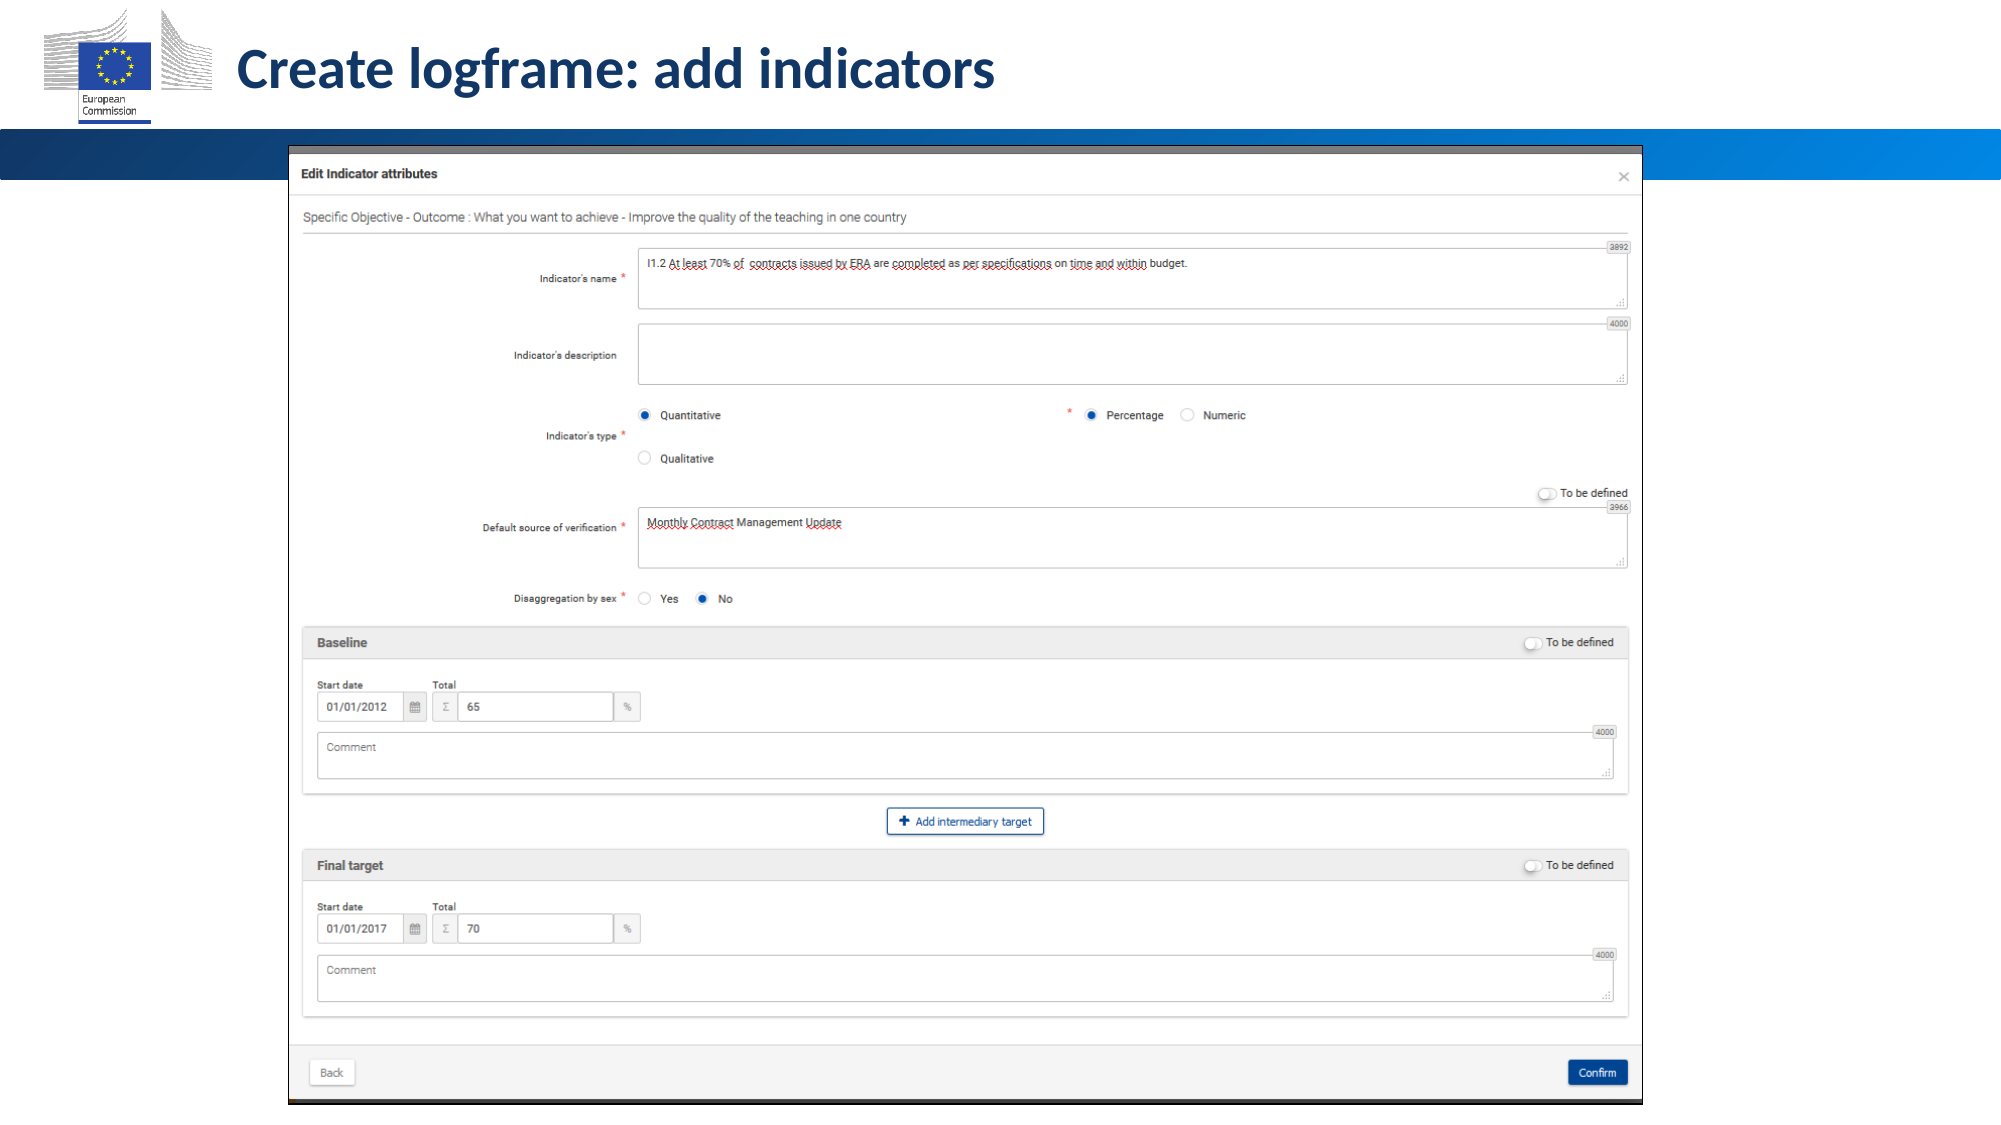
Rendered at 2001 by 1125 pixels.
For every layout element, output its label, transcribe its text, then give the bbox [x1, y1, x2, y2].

picture [44, 8, 212, 124]
title Create logframe: add indicators [222, 0, 1657, 147]
picture [289, 146, 1642, 1104]
